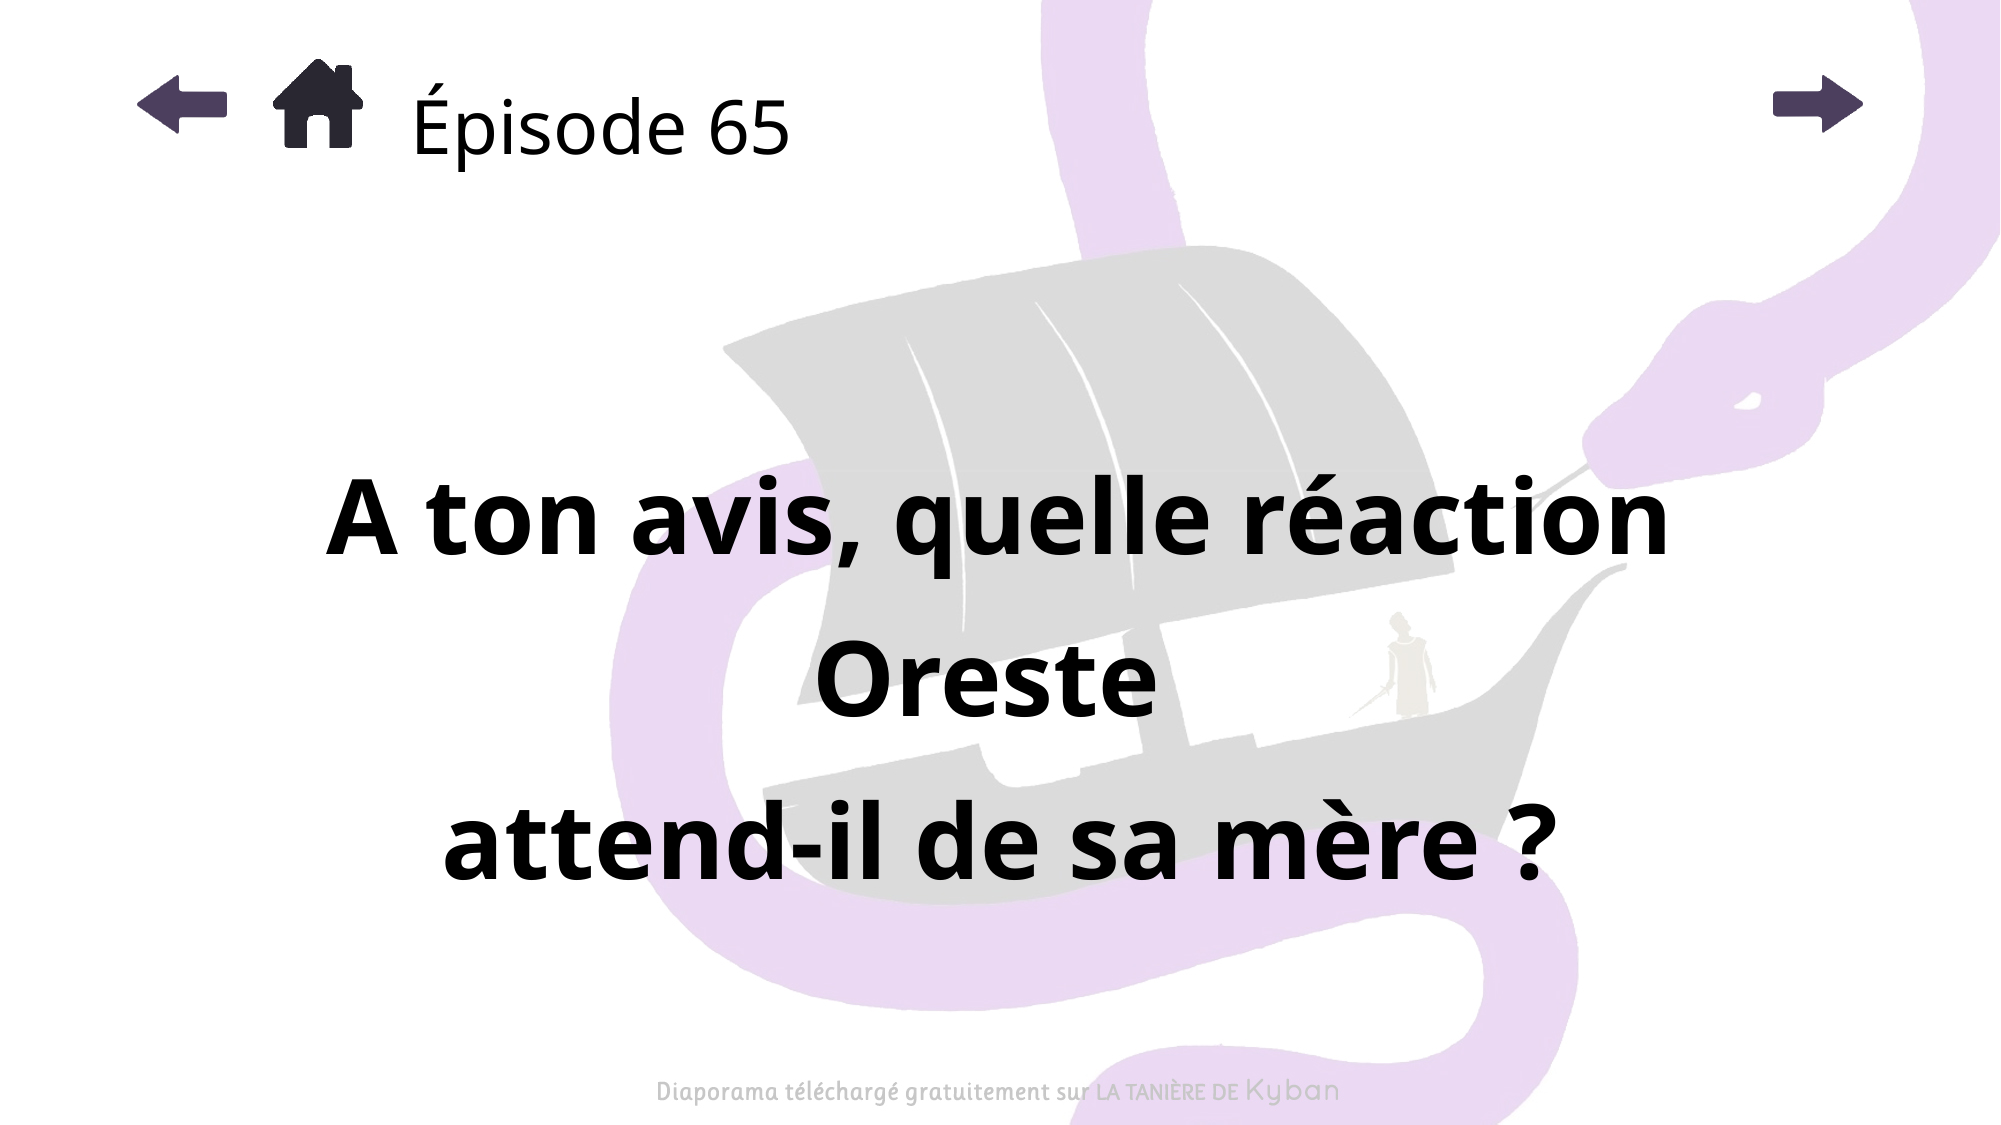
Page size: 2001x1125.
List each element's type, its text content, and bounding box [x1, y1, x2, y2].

list A ton avis, quelle réaction Oreste attend-il de sa mère ? [137, 299, 1863, 1014]
title Épisode 65 [395, 59, 1863, 202]
picture [0, 0, 2001, 1125]
